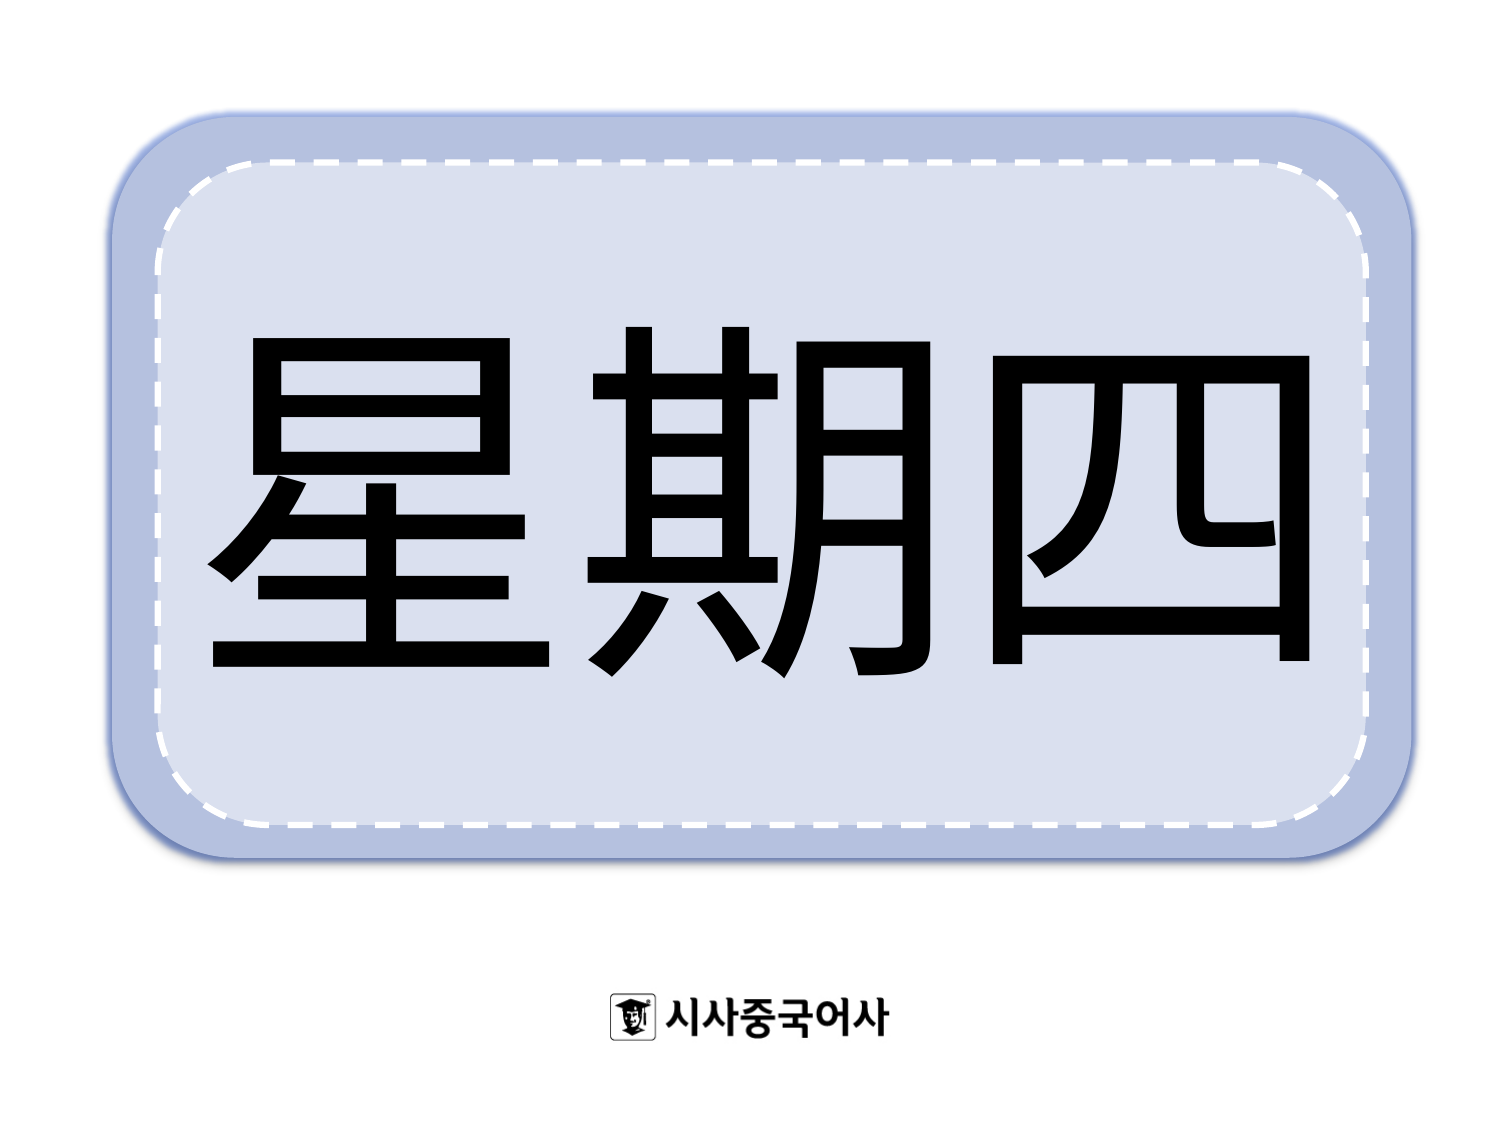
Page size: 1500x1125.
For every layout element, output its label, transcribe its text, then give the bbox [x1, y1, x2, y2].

text_box 星期四 [162, 160, 1371, 824]
picture [602, 987, 898, 1047]
